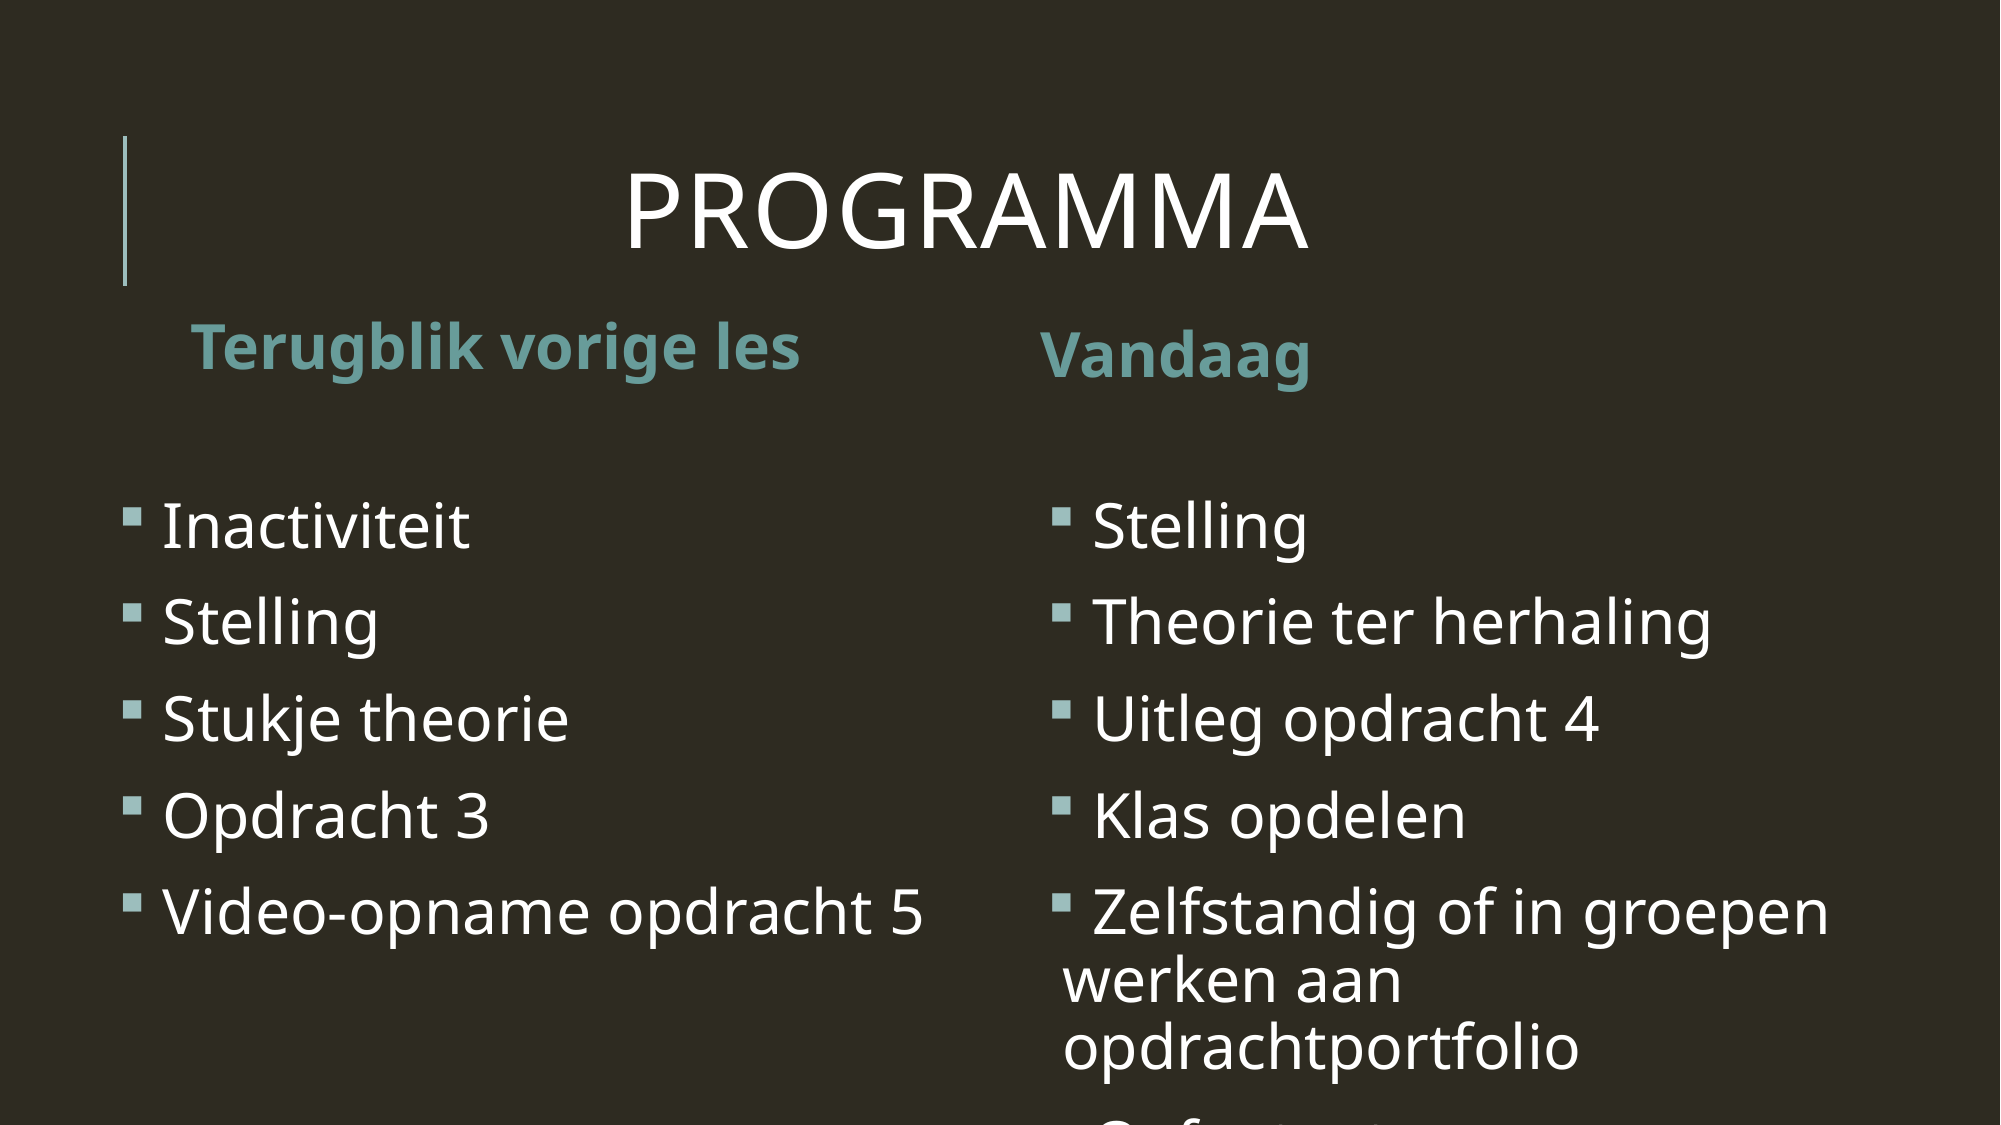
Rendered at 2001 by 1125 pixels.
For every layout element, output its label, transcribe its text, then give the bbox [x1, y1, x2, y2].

list Stelling Theorie ter herhaling Uitleg opdracht 4 Klas opdelen Zelfstandig of in groepen werken aan opdrachtportfolio Oefentoets [1039, 486, 1890, 1110]
list Inactiviteit Stelling Stukje theorie Opdracht 3 Video-opname opdracht 5 [110, 486, 1039, 1035]
title Programma [168, 96, 1763, 342]
list Vandaag [1017, 254, 2000, 460]
list Terugblik vorige les [168, 299, 983, 468]
